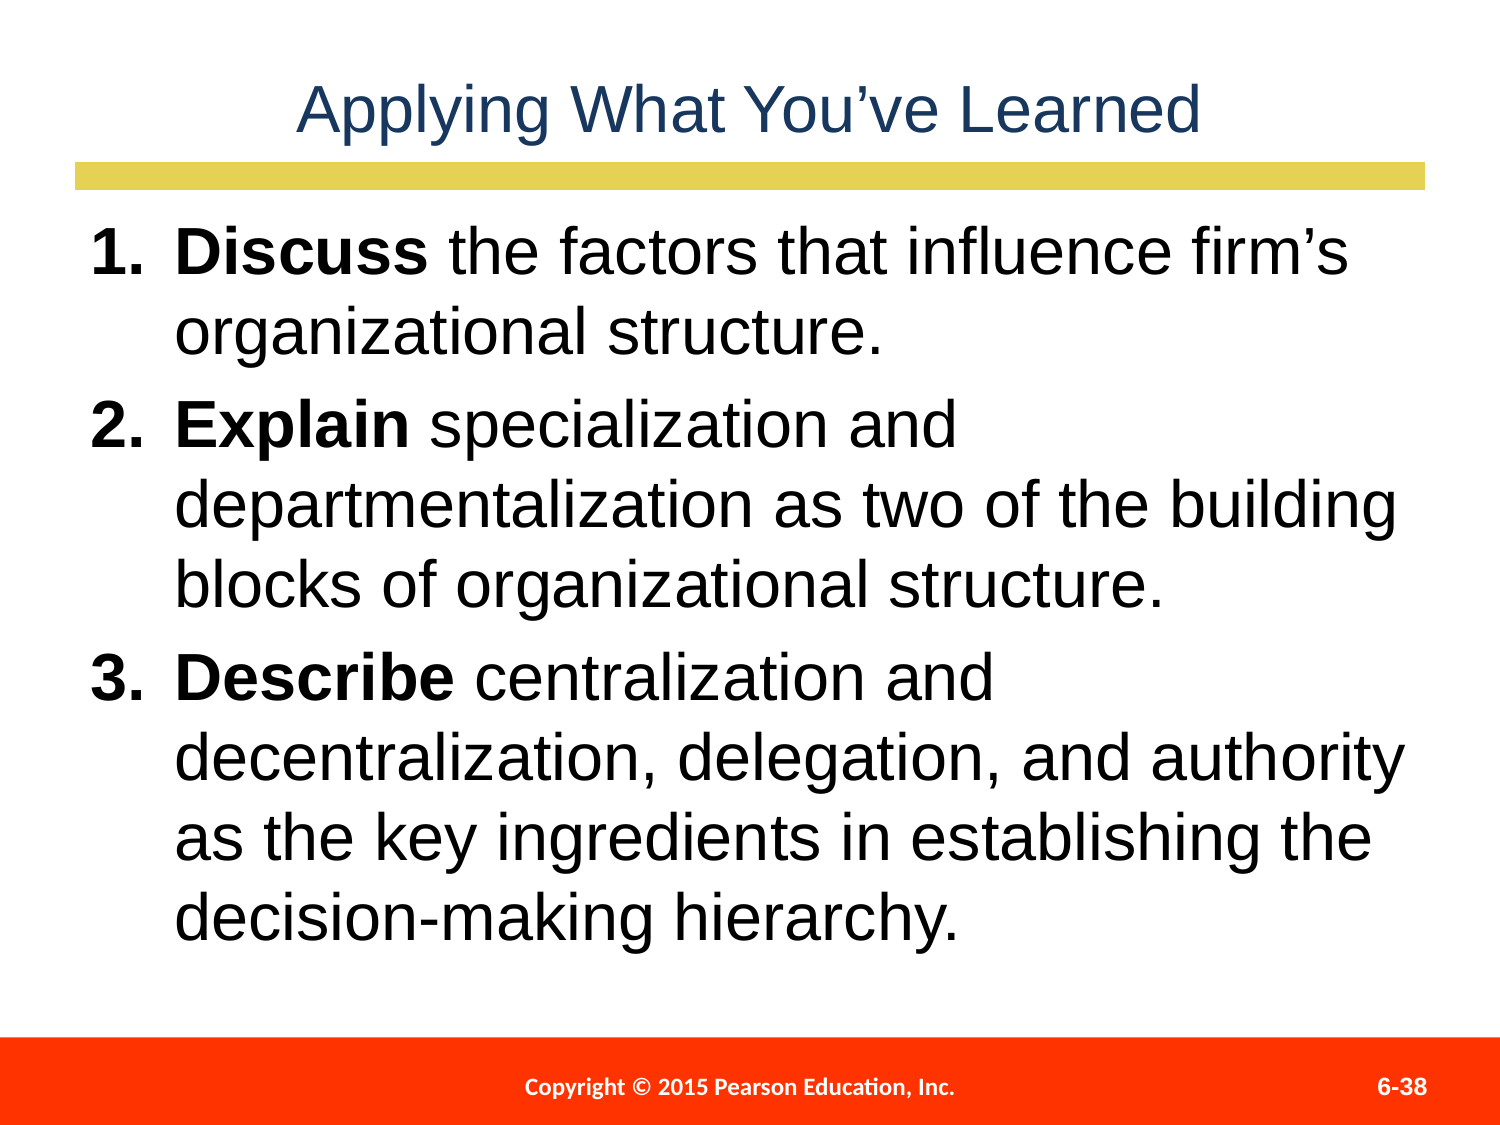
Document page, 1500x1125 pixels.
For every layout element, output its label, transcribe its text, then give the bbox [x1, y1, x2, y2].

title Applying What You’ve Learned [74, 12, 1426, 199]
list Discuss the factors that influence firm’s organizational structure. Explain specialization and departmentalization as two of the building blocks of organizational structure. Describe centralization and decentralization, delegation, and authority as the key ingredients in establishing the decision-making hierarchy. [74, 199, 1426, 1006]
